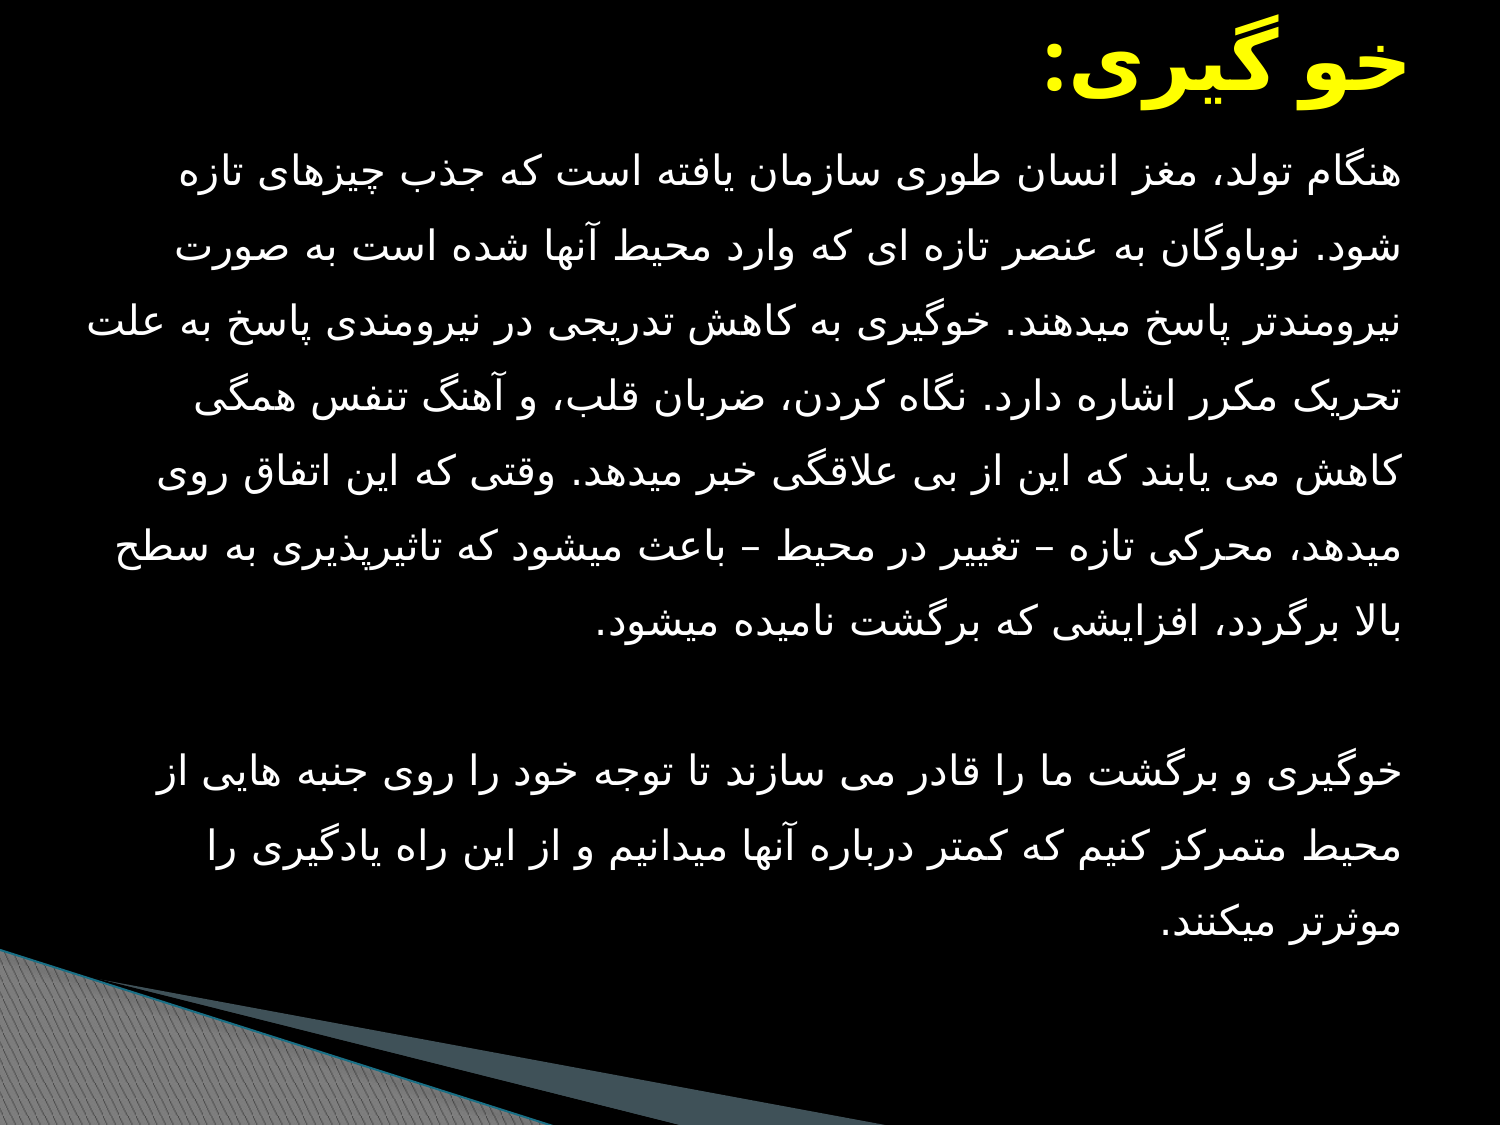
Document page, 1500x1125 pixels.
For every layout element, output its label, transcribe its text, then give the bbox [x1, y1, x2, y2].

text_box هنگام تولد، مغز انسان طوری سازمان یافته است که جذب چیزهای تازه شود. نوباوگان به عنصر تازه ای که وارد محیط آنها شده است به صورت نیرومندتر پاسخ میدهند. خوگیری به کاهش تدریجی در نیرومندی پاسخ به علت تحریک مکرر اشاره دارد. نگاه کردن، ضربان قلب، و آهنگ تنفس همگی کاهش می یابند که این از بی علاقگی خبر میدهد. وقتی که این اتفاق روی میدهد، محرکی تازه – تغییر در محیط – باعث میشود که تاثیرپذیری به سطح بالا برگردد، افزایشی که برگشت نامیده میشود. خوگیری و برگشت ما را قادر می سازند تا توجه خود را روی جنبه هایی از محیط متمرکز کنیم که کمتر درباره آنها میدانیم و از این راه یادگیری را موثرتر میکنند. [70, 111, 1418, 952]
text_box خو گیری: [1026, 0, 1428, 115]
picture [0, 952, 543, 1125]
